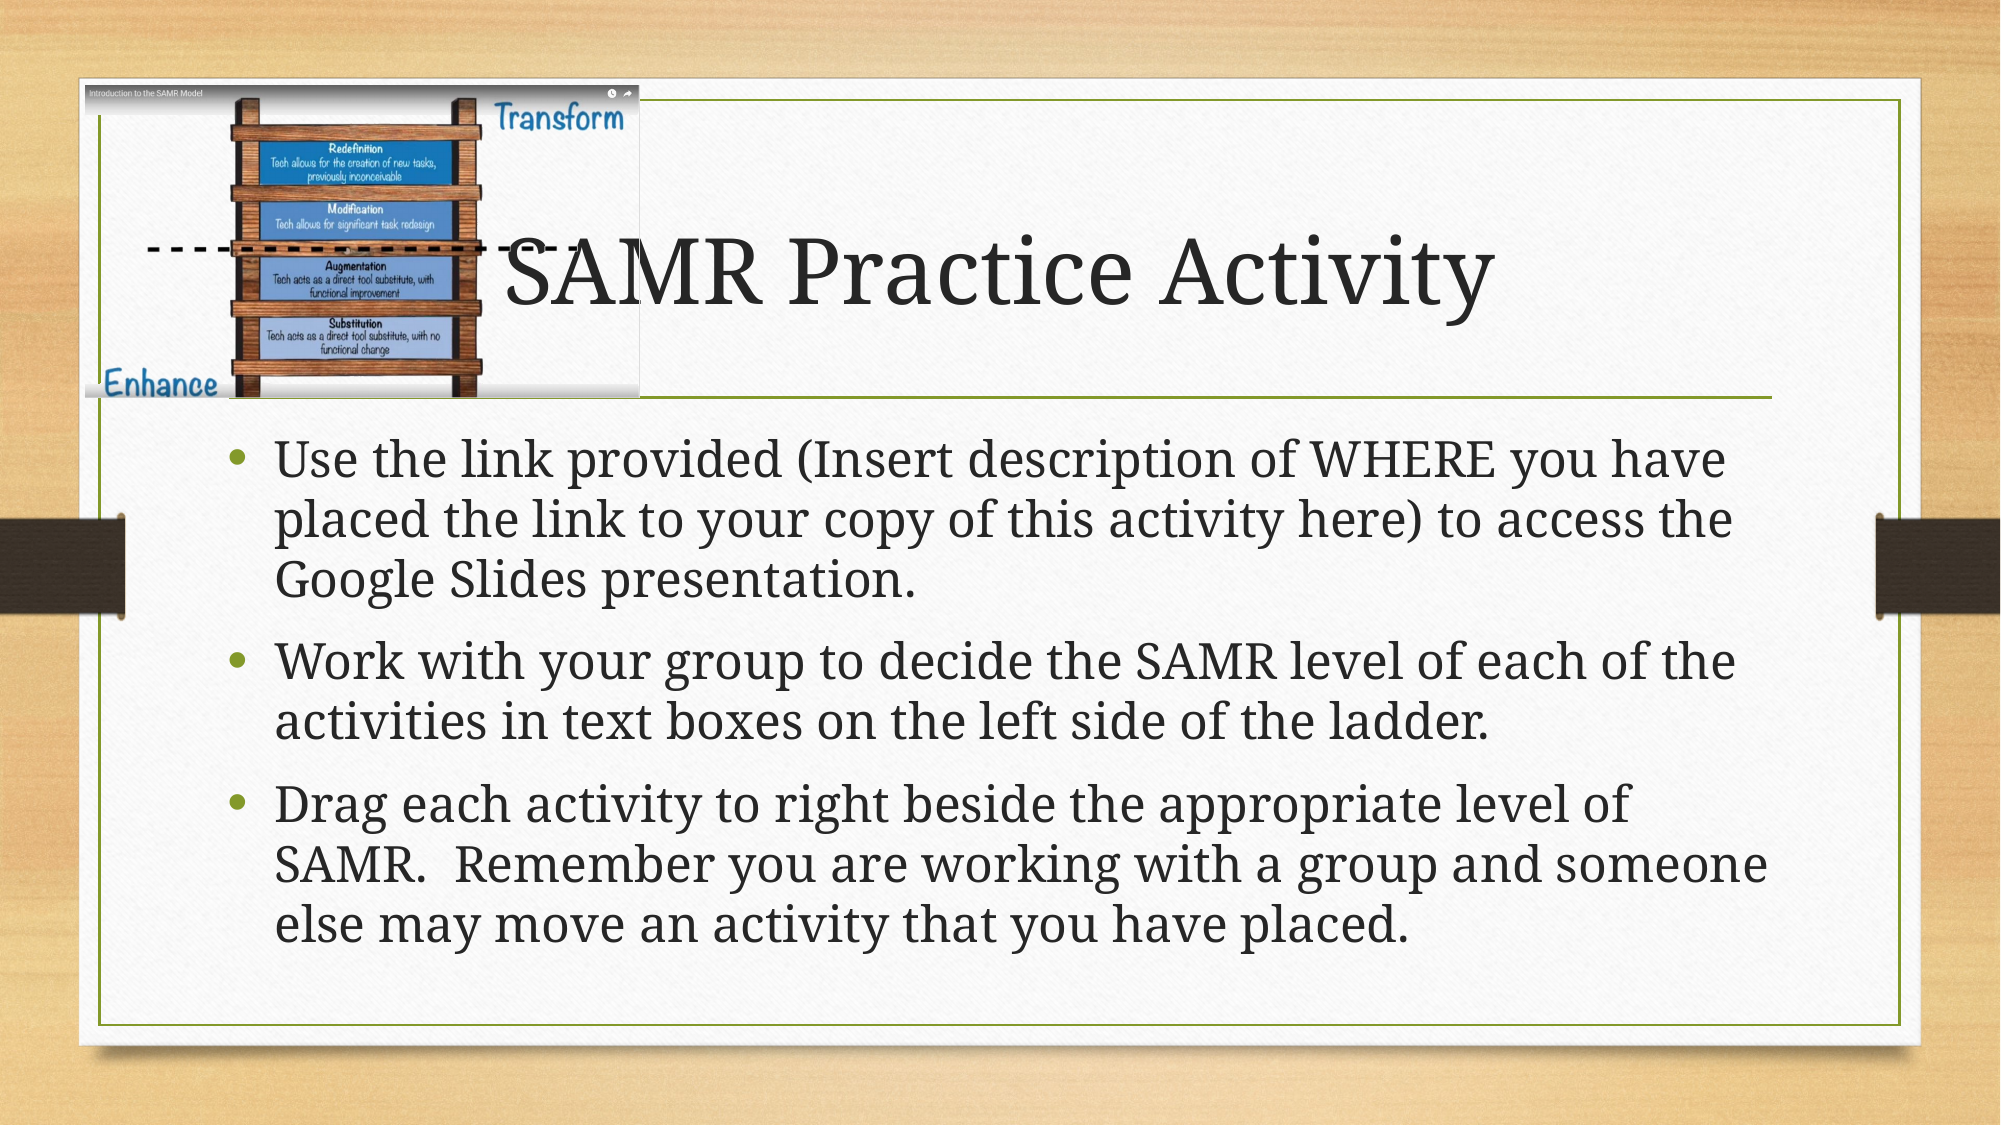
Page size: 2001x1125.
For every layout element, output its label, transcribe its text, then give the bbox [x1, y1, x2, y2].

title SAMR Practice Activity [640, 161, 1788, 375]
list Use the link provided (Insert description of WHERE you have placed the link to your copy of this activity here) to access the Google Slides presentation. Work with your group to decide the SAMR level of each of the activities in text boxes on the left side of the ladder. Drag each activity to right beside the appropriate level of SAMR. Remember you are working with a group and someone else may move an activity that you have placed. [212, 419, 1788, 964]
picture [0, 0, 2001, 1125]
